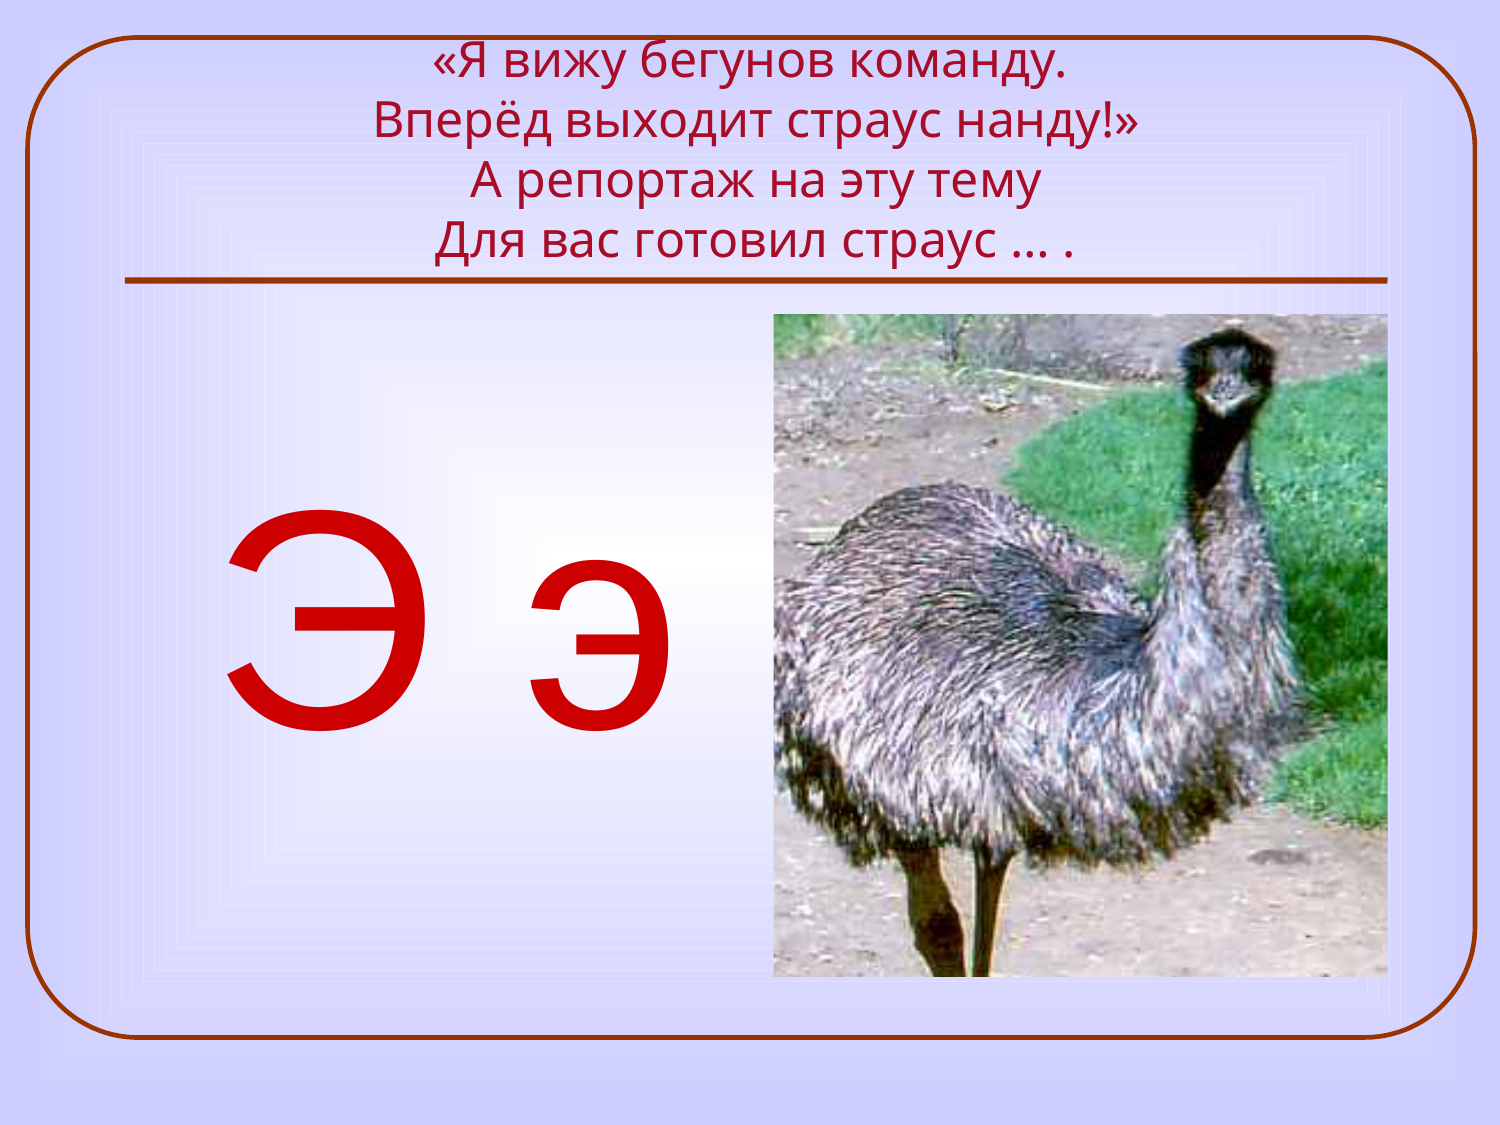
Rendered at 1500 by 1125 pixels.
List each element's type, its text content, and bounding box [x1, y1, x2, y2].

list Э э [123, 408, 739, 976]
picture [773, 314, 1388, 977]
title «Я вижу бегунов команду. Вперёд выходит страус нанду!» А репортаж на эту тему Для вас готовил страус … . [124, 87, 1388, 276]
